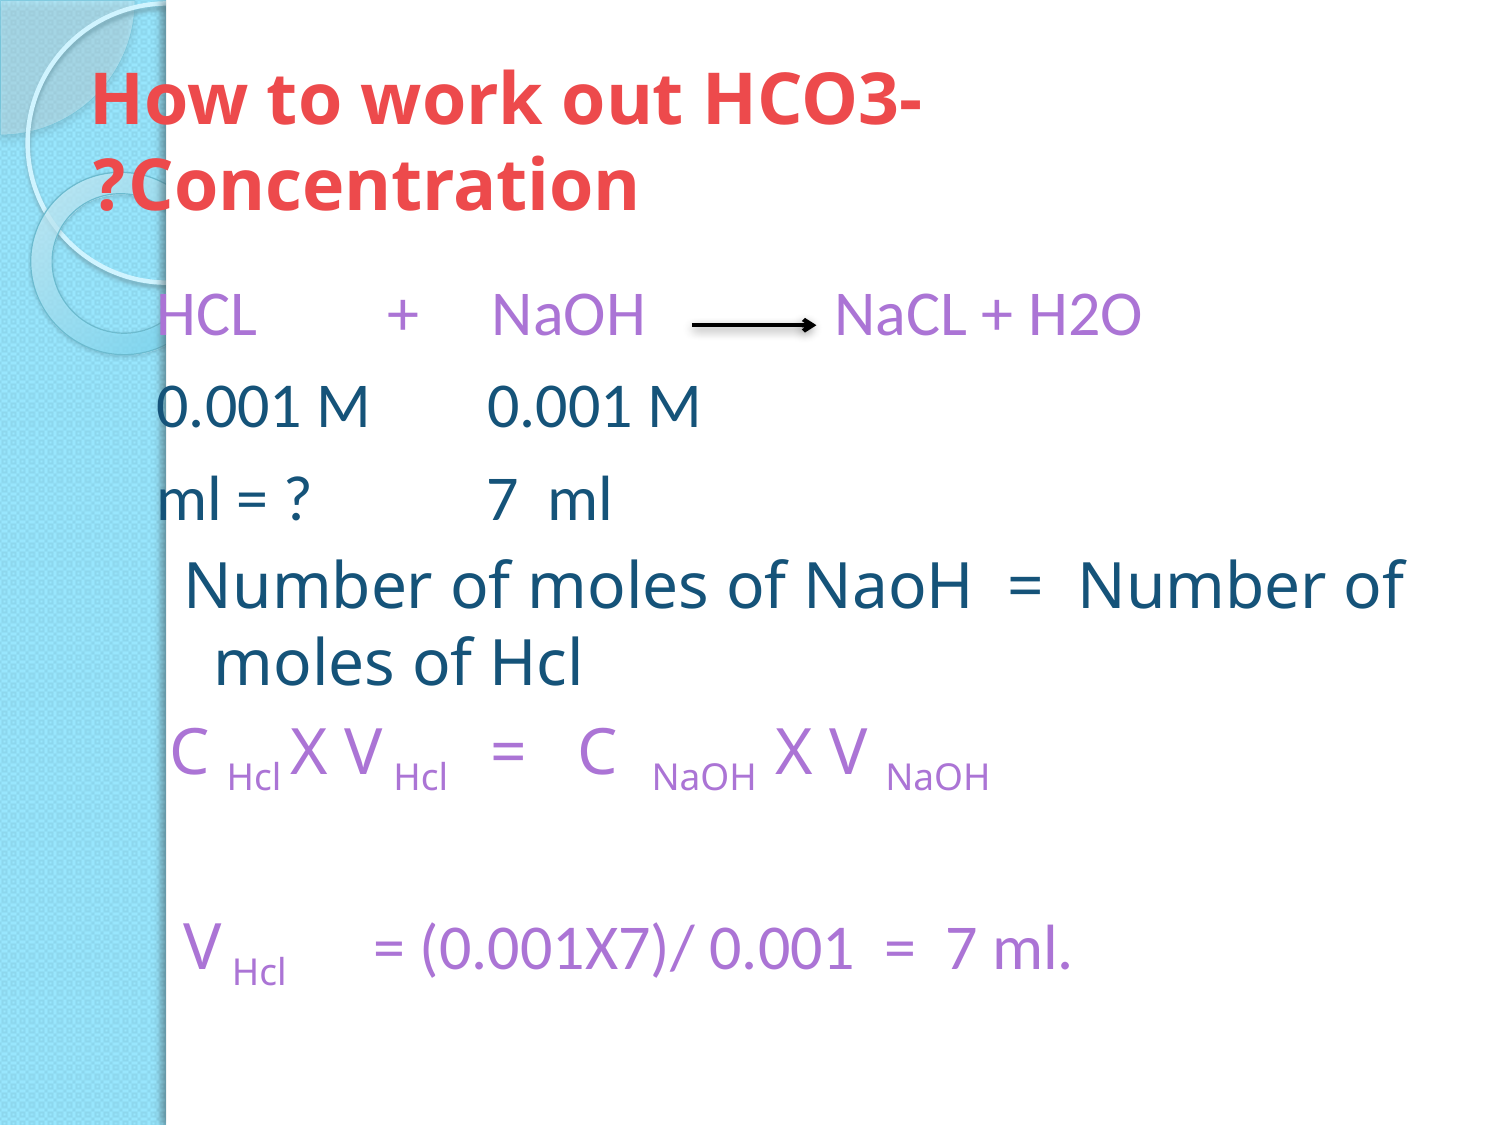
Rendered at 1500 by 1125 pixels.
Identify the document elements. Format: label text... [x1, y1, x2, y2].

list HCL + NaOH NaCL + H2O 0.001 M 0.001 M ml = ? 7 ml Number of moles of NaoH = Number of moles of Hcl C Hcl X V Hcl = C NaOH X V NaOH V Hcl = (0.001X7)/ 0.001 = 7 ml. [141, 262, 1492, 1006]
title How to work out HCO3- Concentration? [75, 45, 1426, 233]
